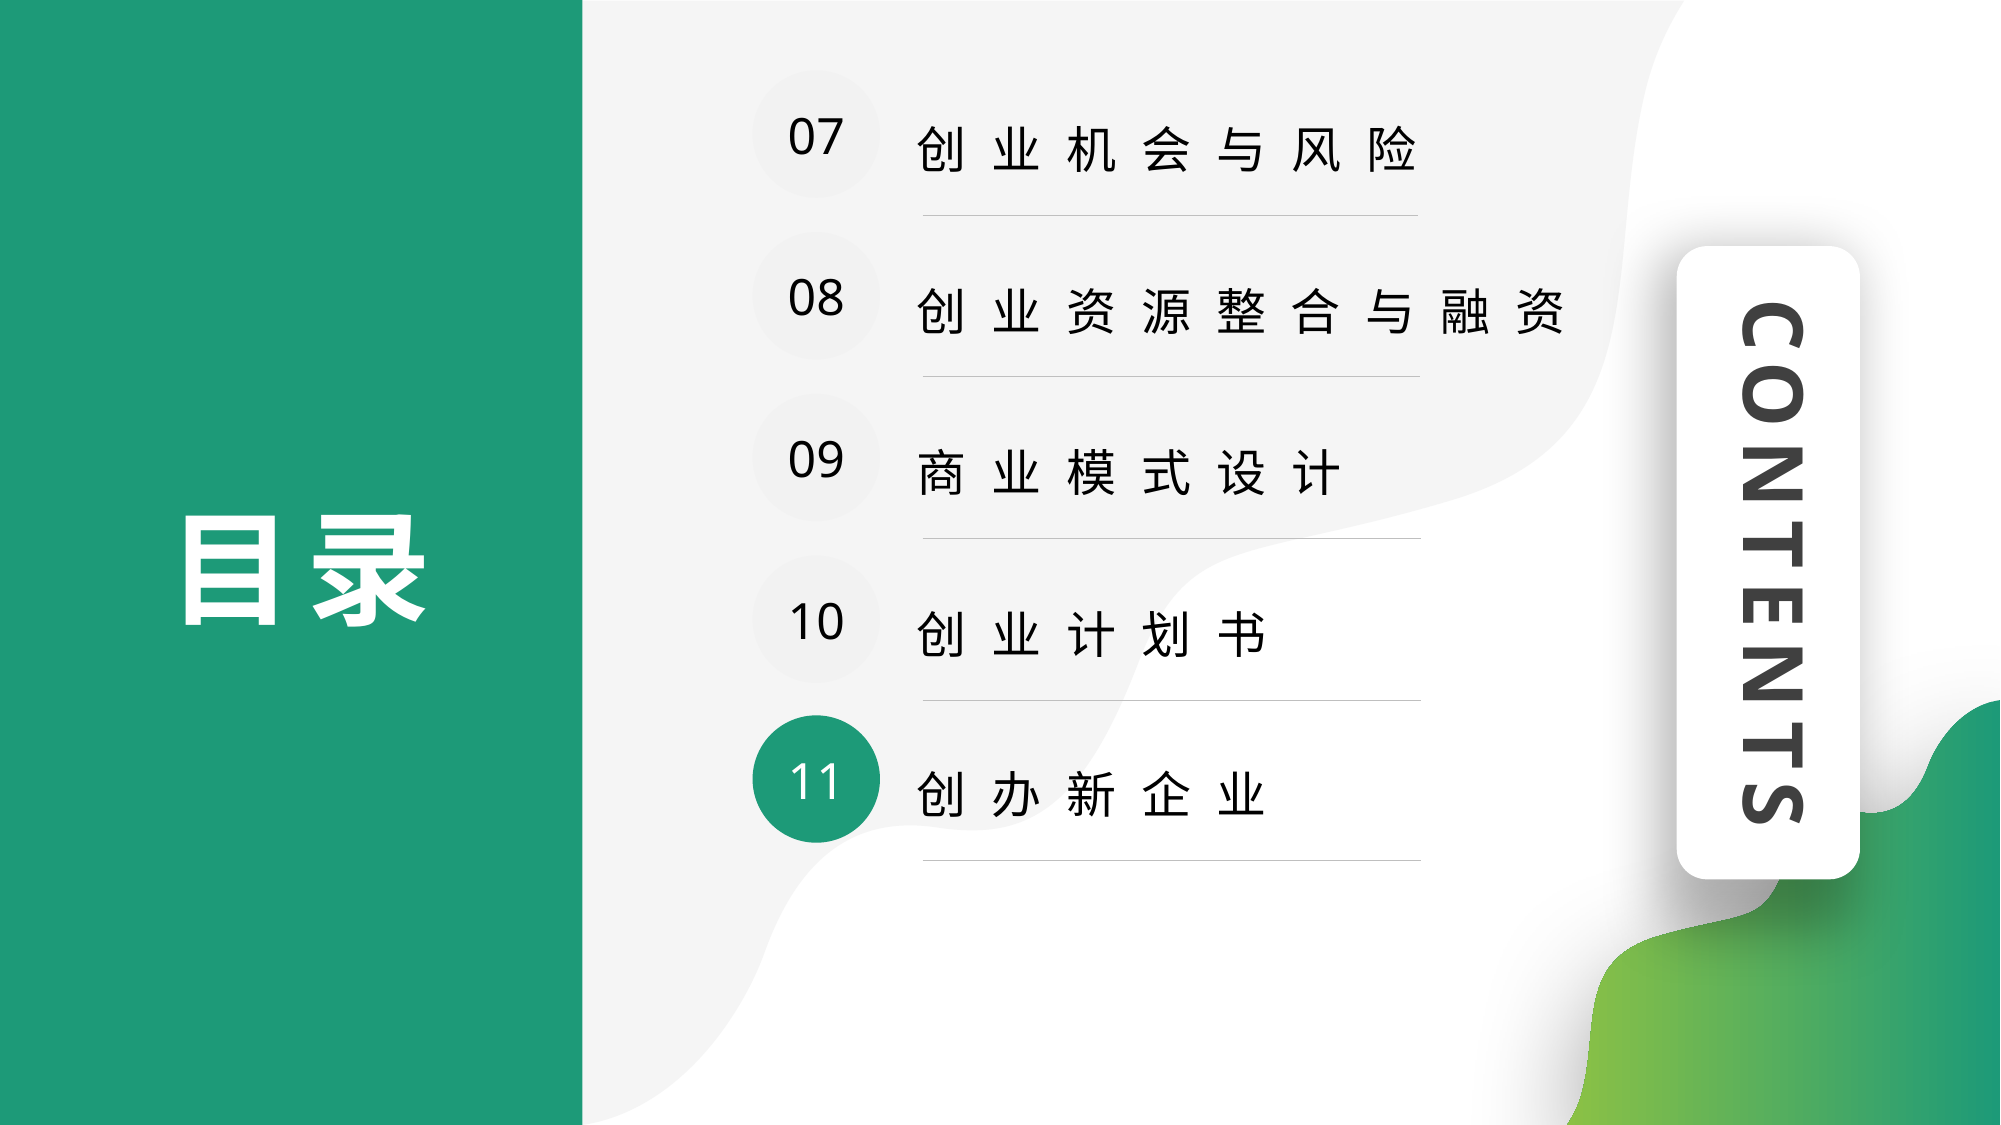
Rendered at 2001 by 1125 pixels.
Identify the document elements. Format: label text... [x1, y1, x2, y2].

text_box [1676, 246, 1860, 880]
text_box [752, 393, 1490, 539]
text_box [752, 555, 1486, 701]
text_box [752, 231, 1626, 377]
text_box [0, 0, 583, 1125]
text_box [583, 0, 1685, 1125]
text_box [752, 70, 1498, 215]
text_box [1566, 699, 2000, 1125]
text_box 目录 [114, 489, 468, 640]
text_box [752, 715, 1490, 860]
